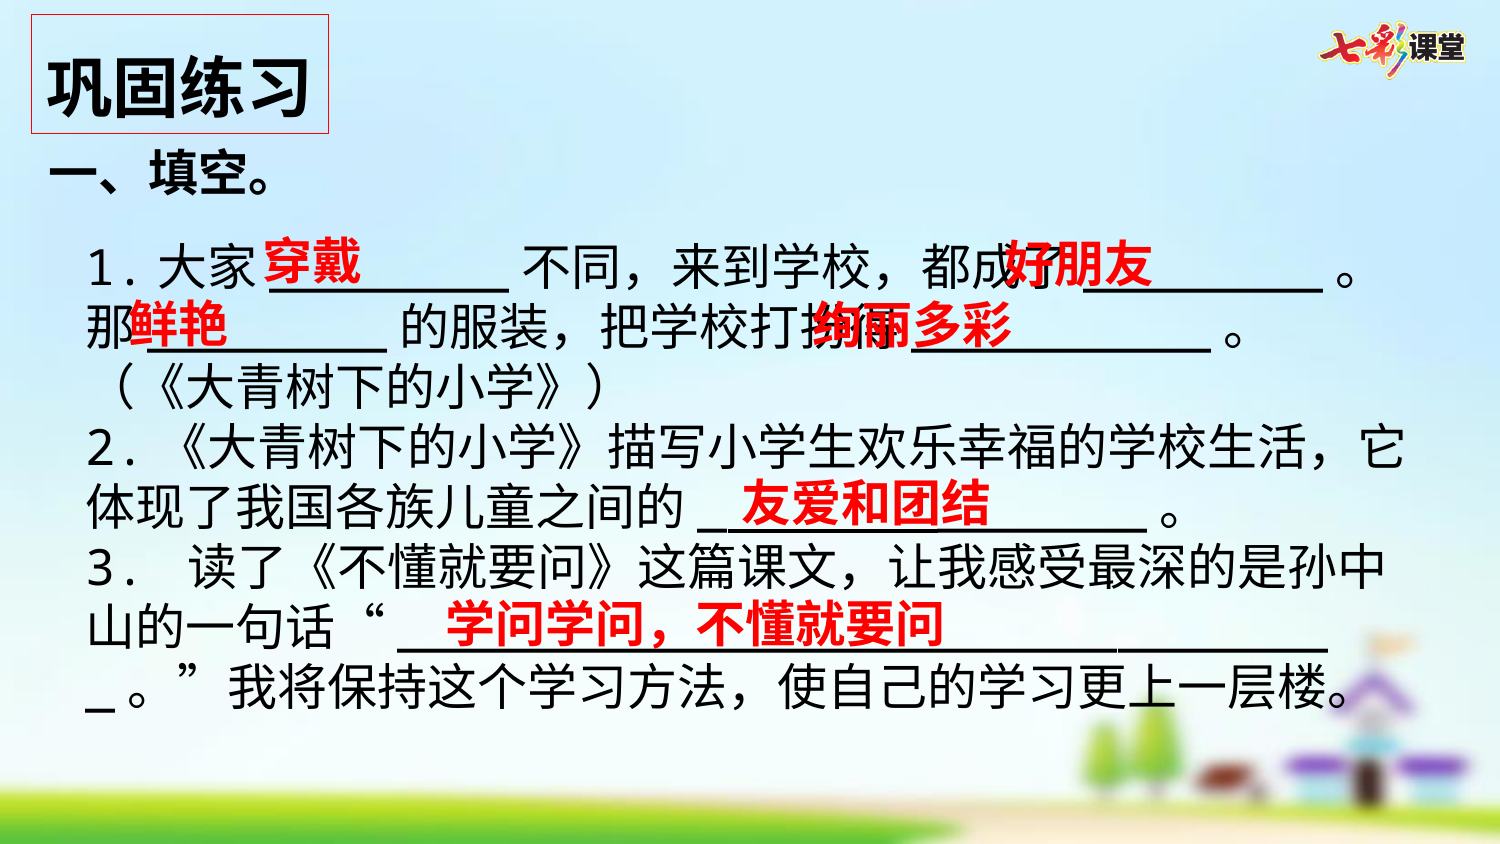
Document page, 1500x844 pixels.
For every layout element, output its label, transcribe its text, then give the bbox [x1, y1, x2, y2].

text_box 友爱和团结 [726, 463, 1069, 539]
text_box 好朋友 [990, 225, 1215, 301]
text_box 绚丽多彩 [797, 286, 1093, 362]
text_box 1.大家________不同，来到学校，都成了________。那________的服装，把学校打扮得__________。（《大青树下的小学》） 2.《大青树下的小学》描写小学生欢乐幸福的学校生活，它体现了我国各族儿童之间的_ _______。 3. 读了《不懂就要问》这篇课文，让我感受最深的是孙中山的一句话“________________________________。”我将保持这个学习方法，使自己的学习更上一层楼。 [70, 227, 1436, 723]
text_box 鲜艳 [113, 285, 267, 361]
text_box 巩固练习 [31, 14, 329, 134]
picture [0, 0, 1500, 844]
text_box 穿戴 [247, 222, 402, 298]
text_box 一、填空。 [33, 134, 495, 209]
text_box 学问学问，不懂就要问 [431, 585, 1128, 660]
